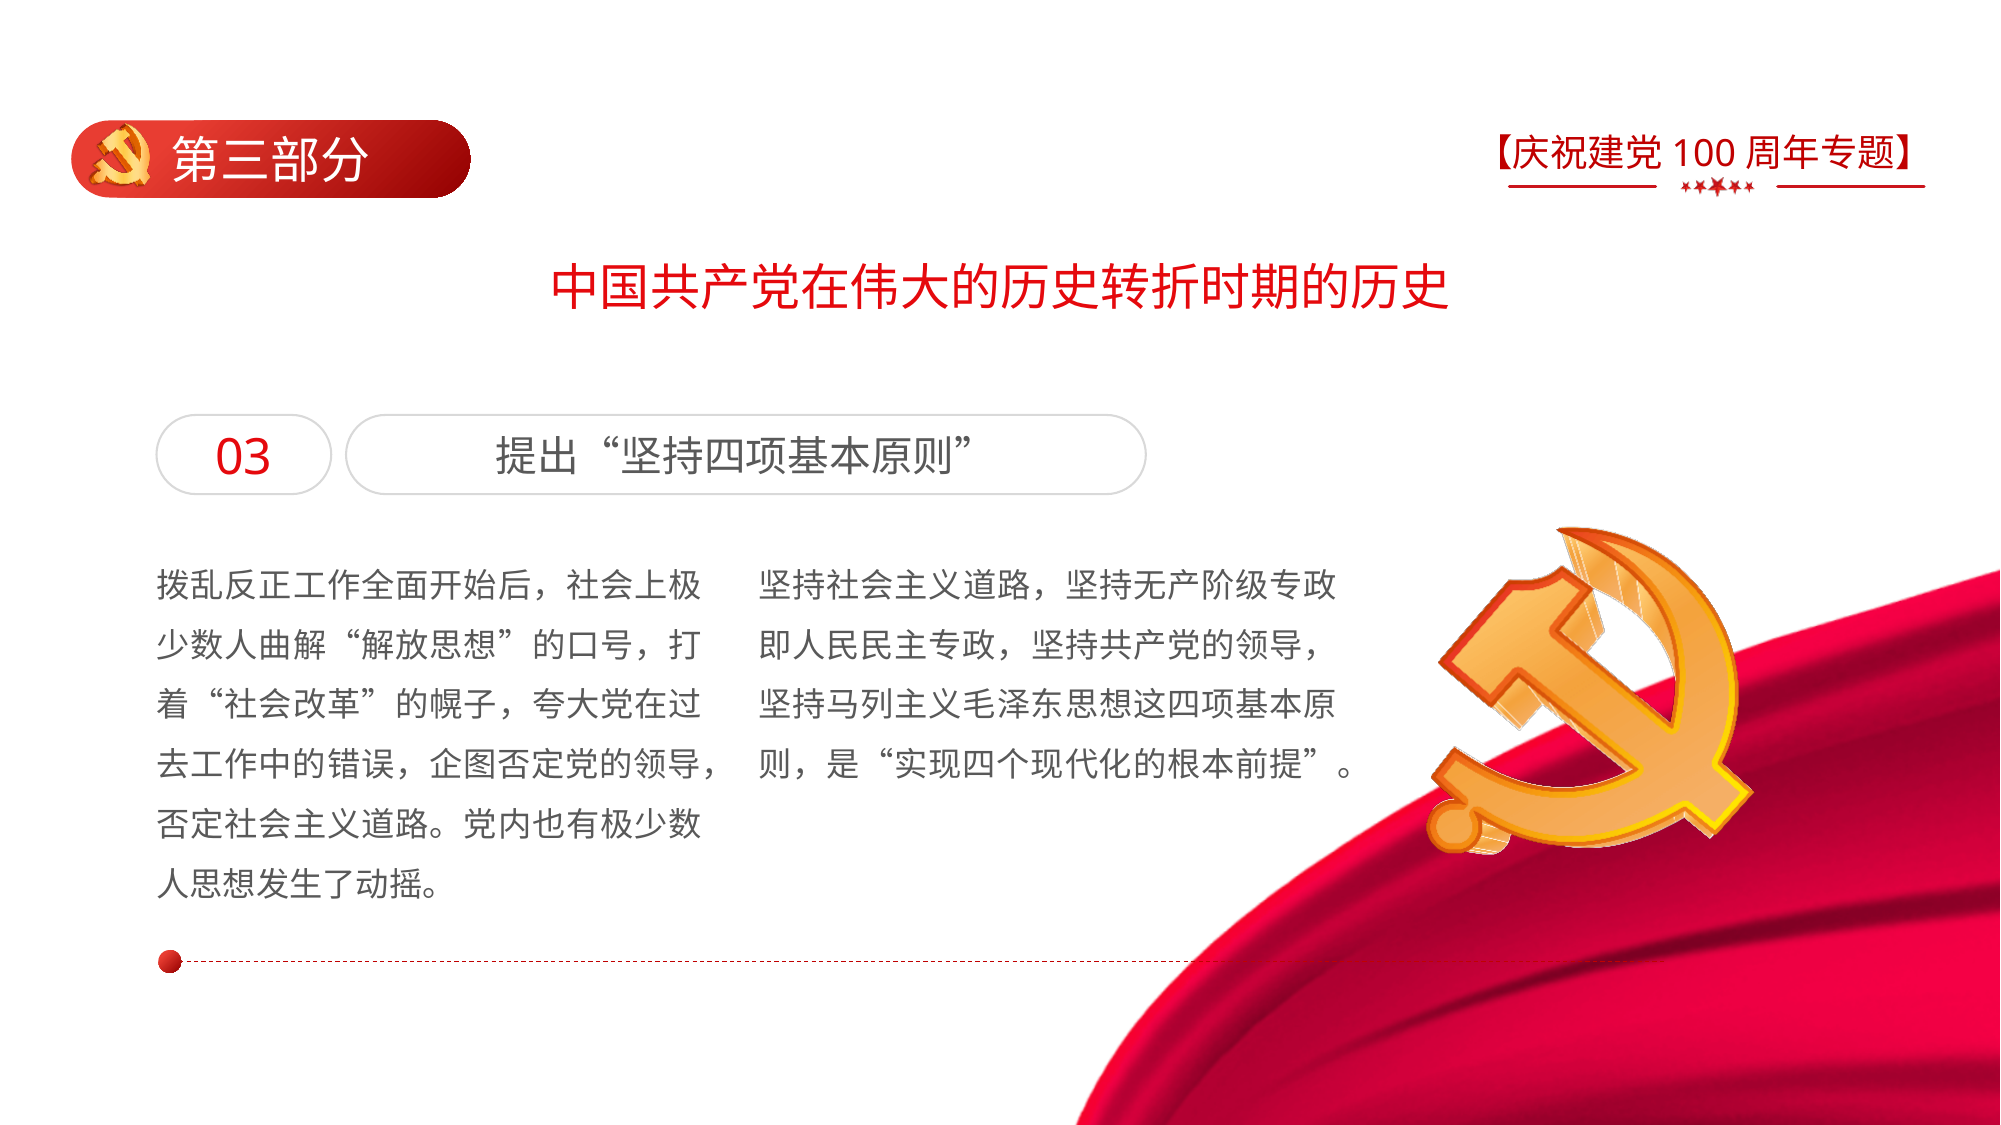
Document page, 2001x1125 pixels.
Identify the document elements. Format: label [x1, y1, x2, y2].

text_box [156, 414, 1146, 495]
text_box [1188, 119, 1953, 198]
text_box [71, 104, 471, 205]
text_box [0, 0, 2000, 1125]
text_box [158, 949, 1665, 973]
